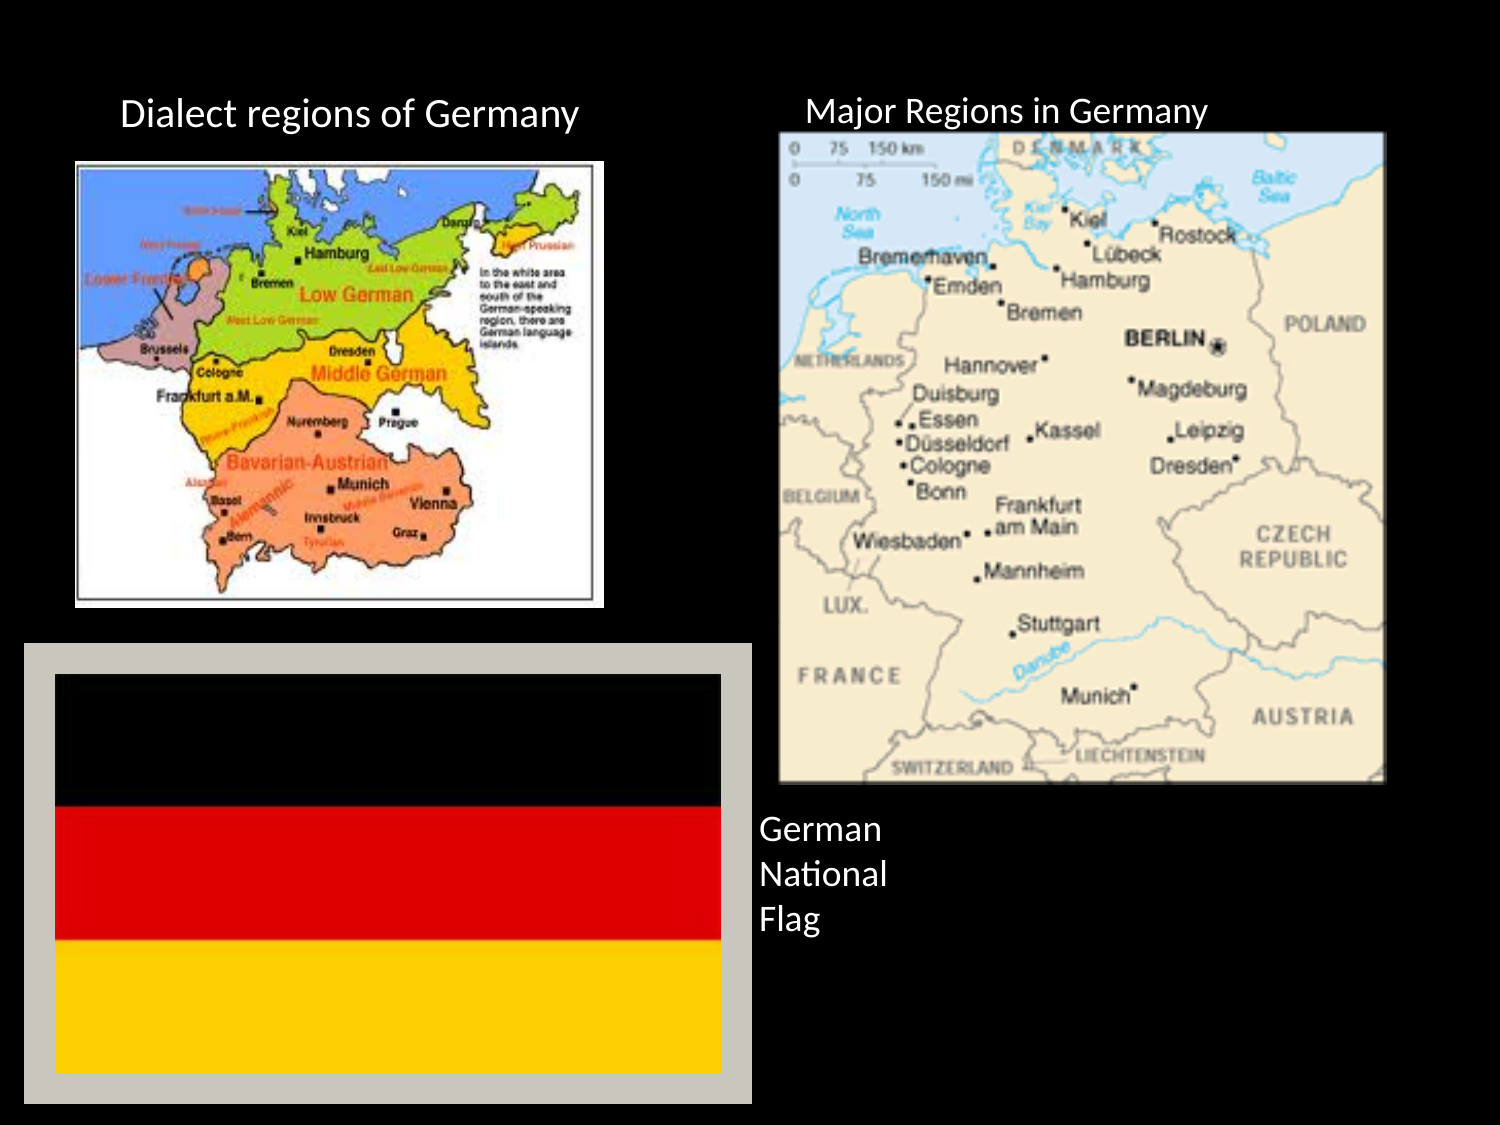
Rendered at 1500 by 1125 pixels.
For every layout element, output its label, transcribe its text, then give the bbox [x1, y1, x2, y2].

text_box Major Regions in Germany [790, 78, 1225, 130]
picture [75, 161, 604, 609]
text_box German National Flag [744, 796, 906, 947]
text_box Dialect regions of Germany [105, 78, 604, 144]
picture [778, 131, 1387, 785]
picture [55, 673, 721, 1074]
